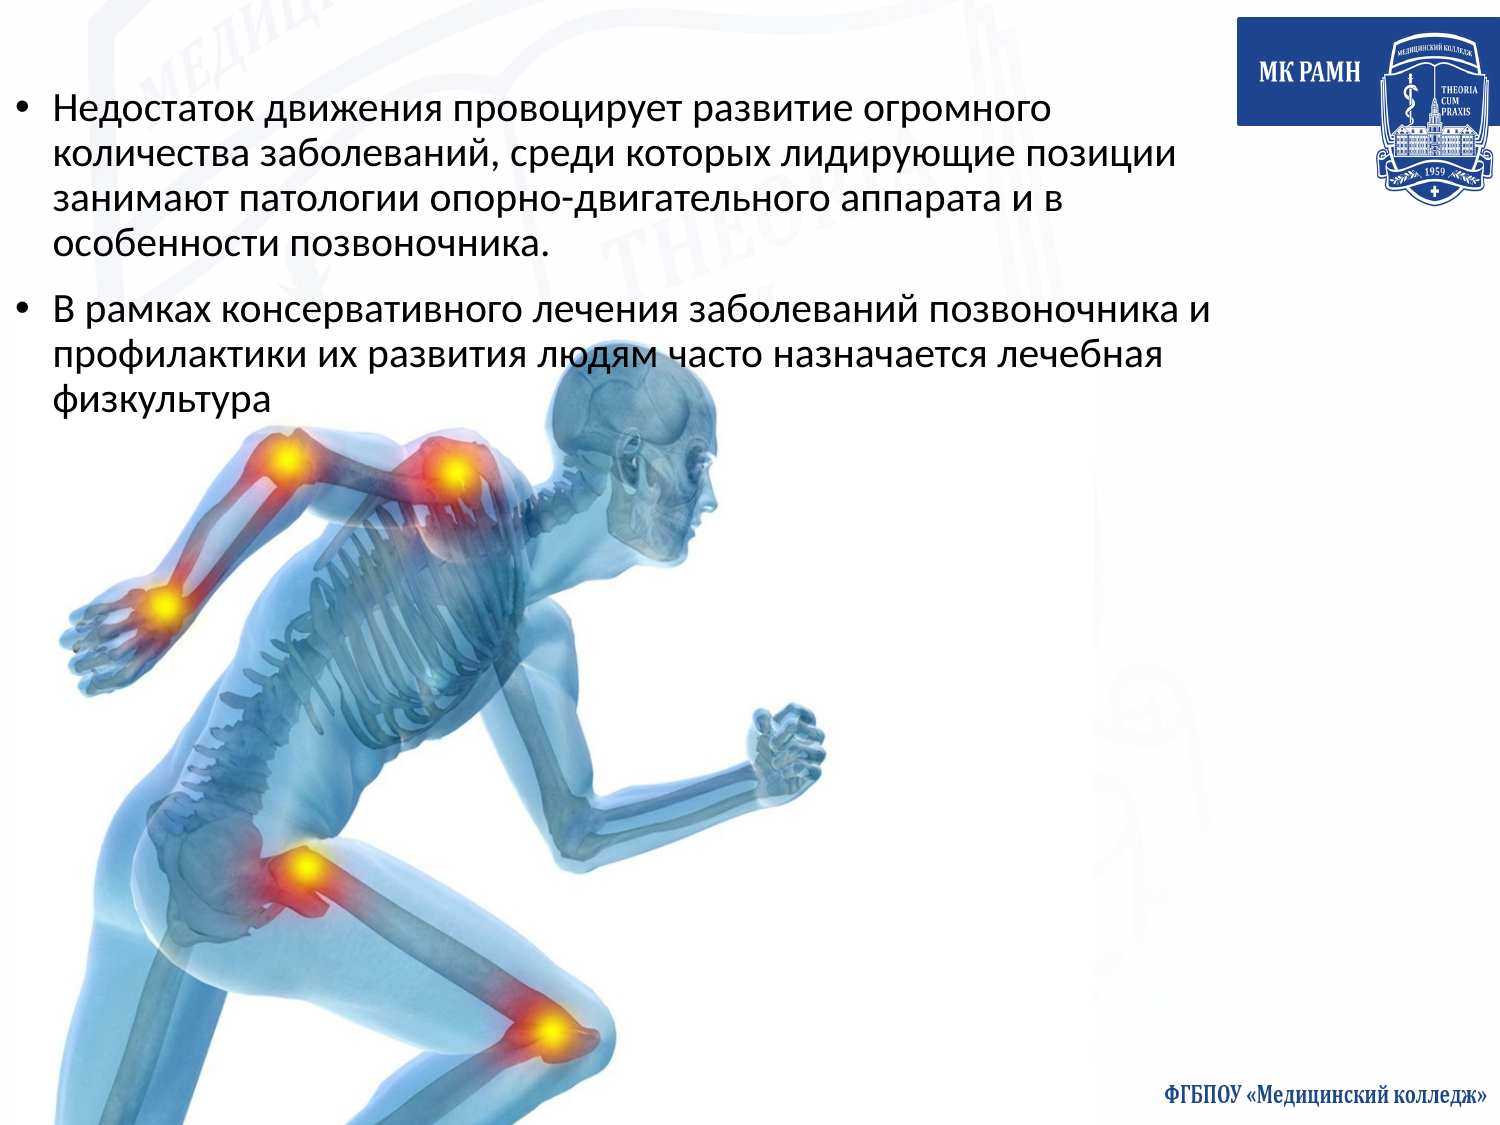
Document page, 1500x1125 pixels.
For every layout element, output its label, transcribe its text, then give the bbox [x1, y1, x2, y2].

list Недостаток движения провоцирует развитие огромного количества заболеваний, среди которых лидирующие позиции занимают патологии опорно-двигательного аппарата и в особенности позвоночника. В рамках консервативного лечения заболеваний позвоночника и профилактики их развития людям часто назначается лечебная физкультура [0, 78, 1294, 792]
picture [0, 0, 1500, 1125]
